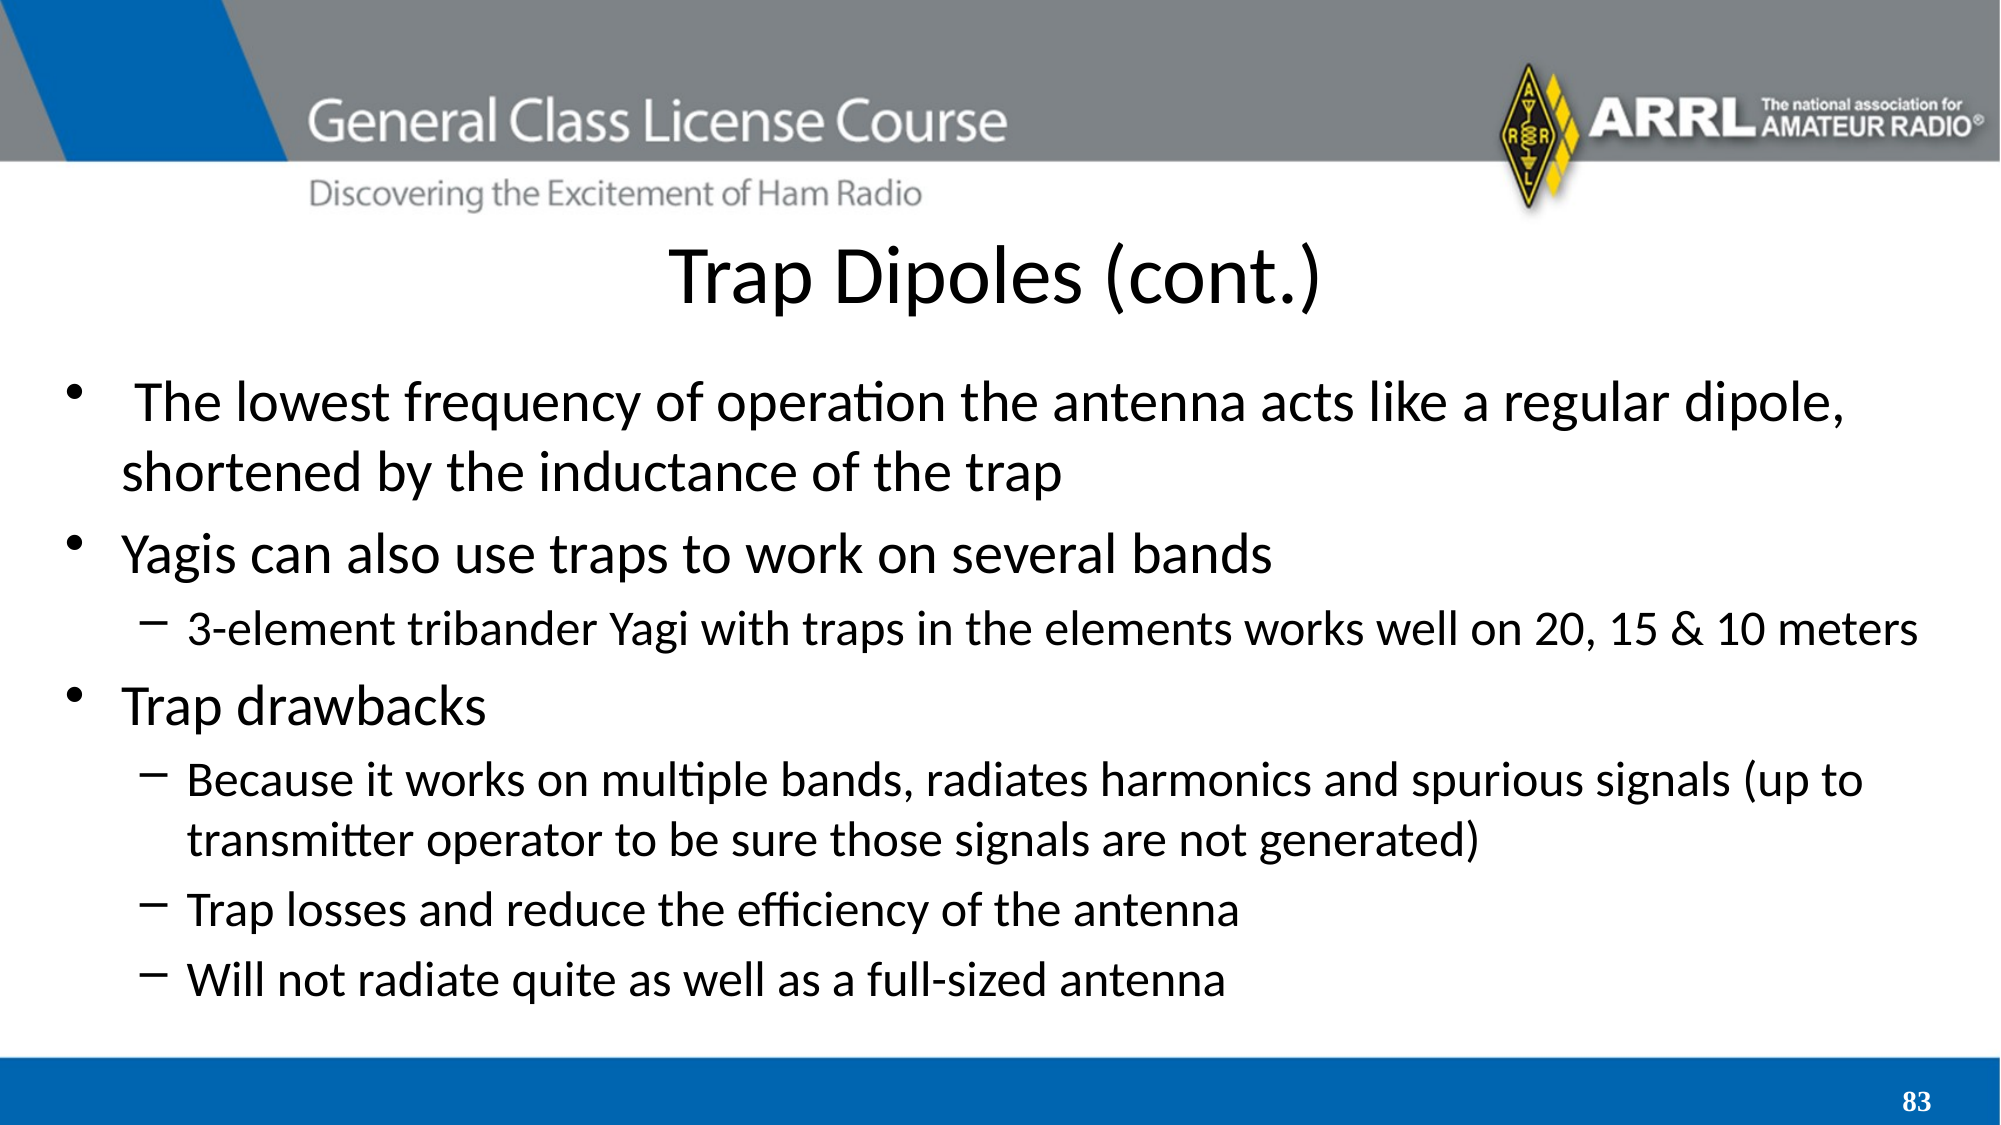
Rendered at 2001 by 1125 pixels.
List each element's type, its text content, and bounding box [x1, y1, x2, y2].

list The lowest frequency of operation the antenna acts like a regular dipole, shortened by the inductance of the trap Yagis can also use traps to work on several bands 3-element tribander Yagi with traps in the elements works well on 20, 15 & 10 meters Trap drawbacks Because it works on multiple bands, radiates harmonics and spurious signals (up to transmitter operator to be sure those signals are not generated) Trap losses and reduce the efficiency of the antenna Will not radiate quite as well as a full-sized antenna [50, 355, 1950, 1075]
picture [0, 0, 2001, 1125]
title Trap Dipoles (cont.) [96, 212, 1897, 355]
